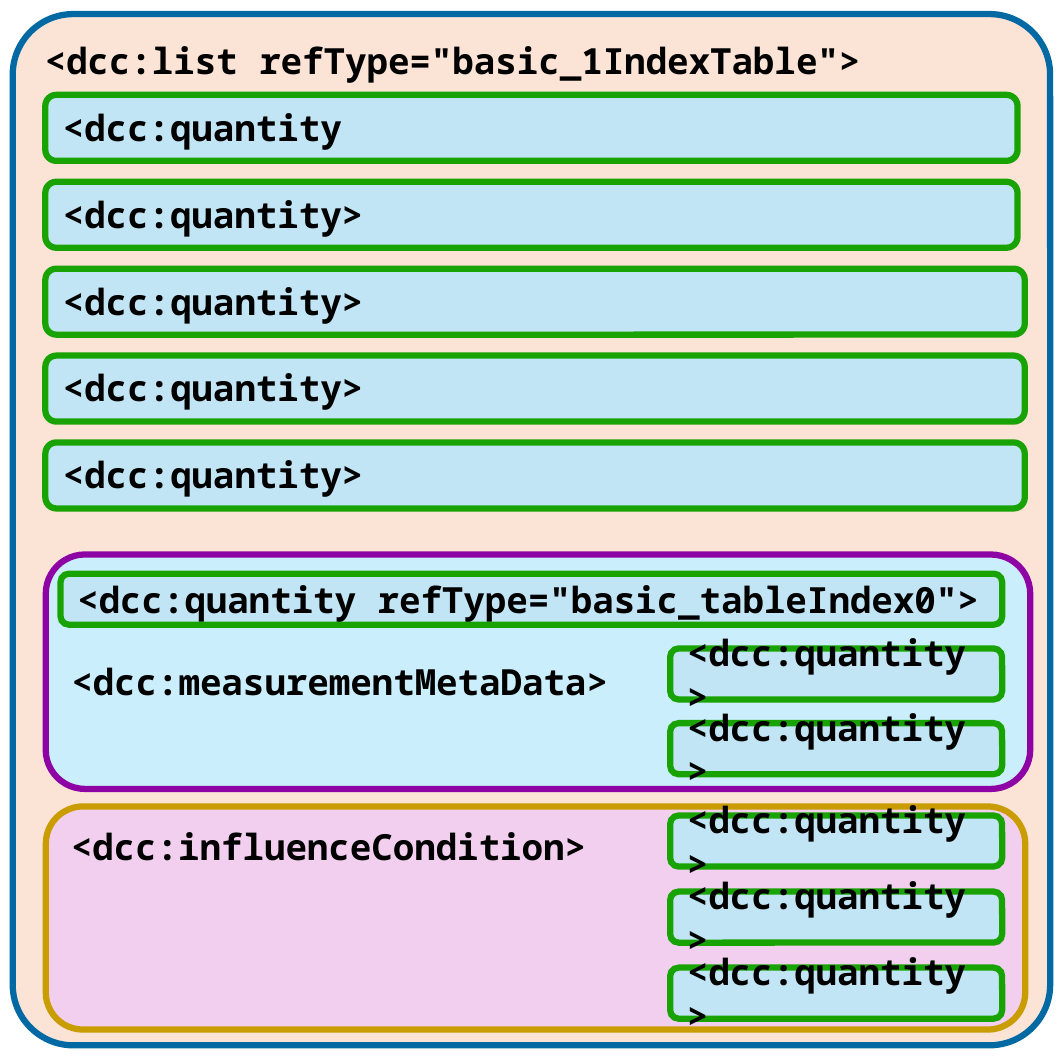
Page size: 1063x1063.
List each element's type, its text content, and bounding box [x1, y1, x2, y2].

text_box <dcc:quantity> [45, 181, 1018, 248]
text_box <dcc:quantity> [670, 648, 1003, 700]
text_box <dcc:quantity [45, 94, 1018, 161]
text_box <dcc:quantity refType="basic_tableIndex0"> [60, 573, 1003, 625]
text_box <dcc:influenceCondition> [45, 806, 1026, 1030]
text_box <dcc:quantity> [45, 268, 1025, 335]
text_box <dcc:quantity> [670, 967, 1003, 1019]
text_box <dcc:quantity> [670, 723, 1003, 775]
text_box <dcc:quantity> [45, 355, 1025, 422]
text_box <dcc:quantity> [670, 815, 1003, 867]
text_box <dcc:measurementMetaData> [45, 554, 1031, 789]
text_box <dcc:list refType="basic_1IndexTable"> [12, 14, 1051, 1046]
text_box <dcc:quantity> [670, 891, 1003, 943]
text_box <dcc:quantity> [45, 442, 1025, 509]
